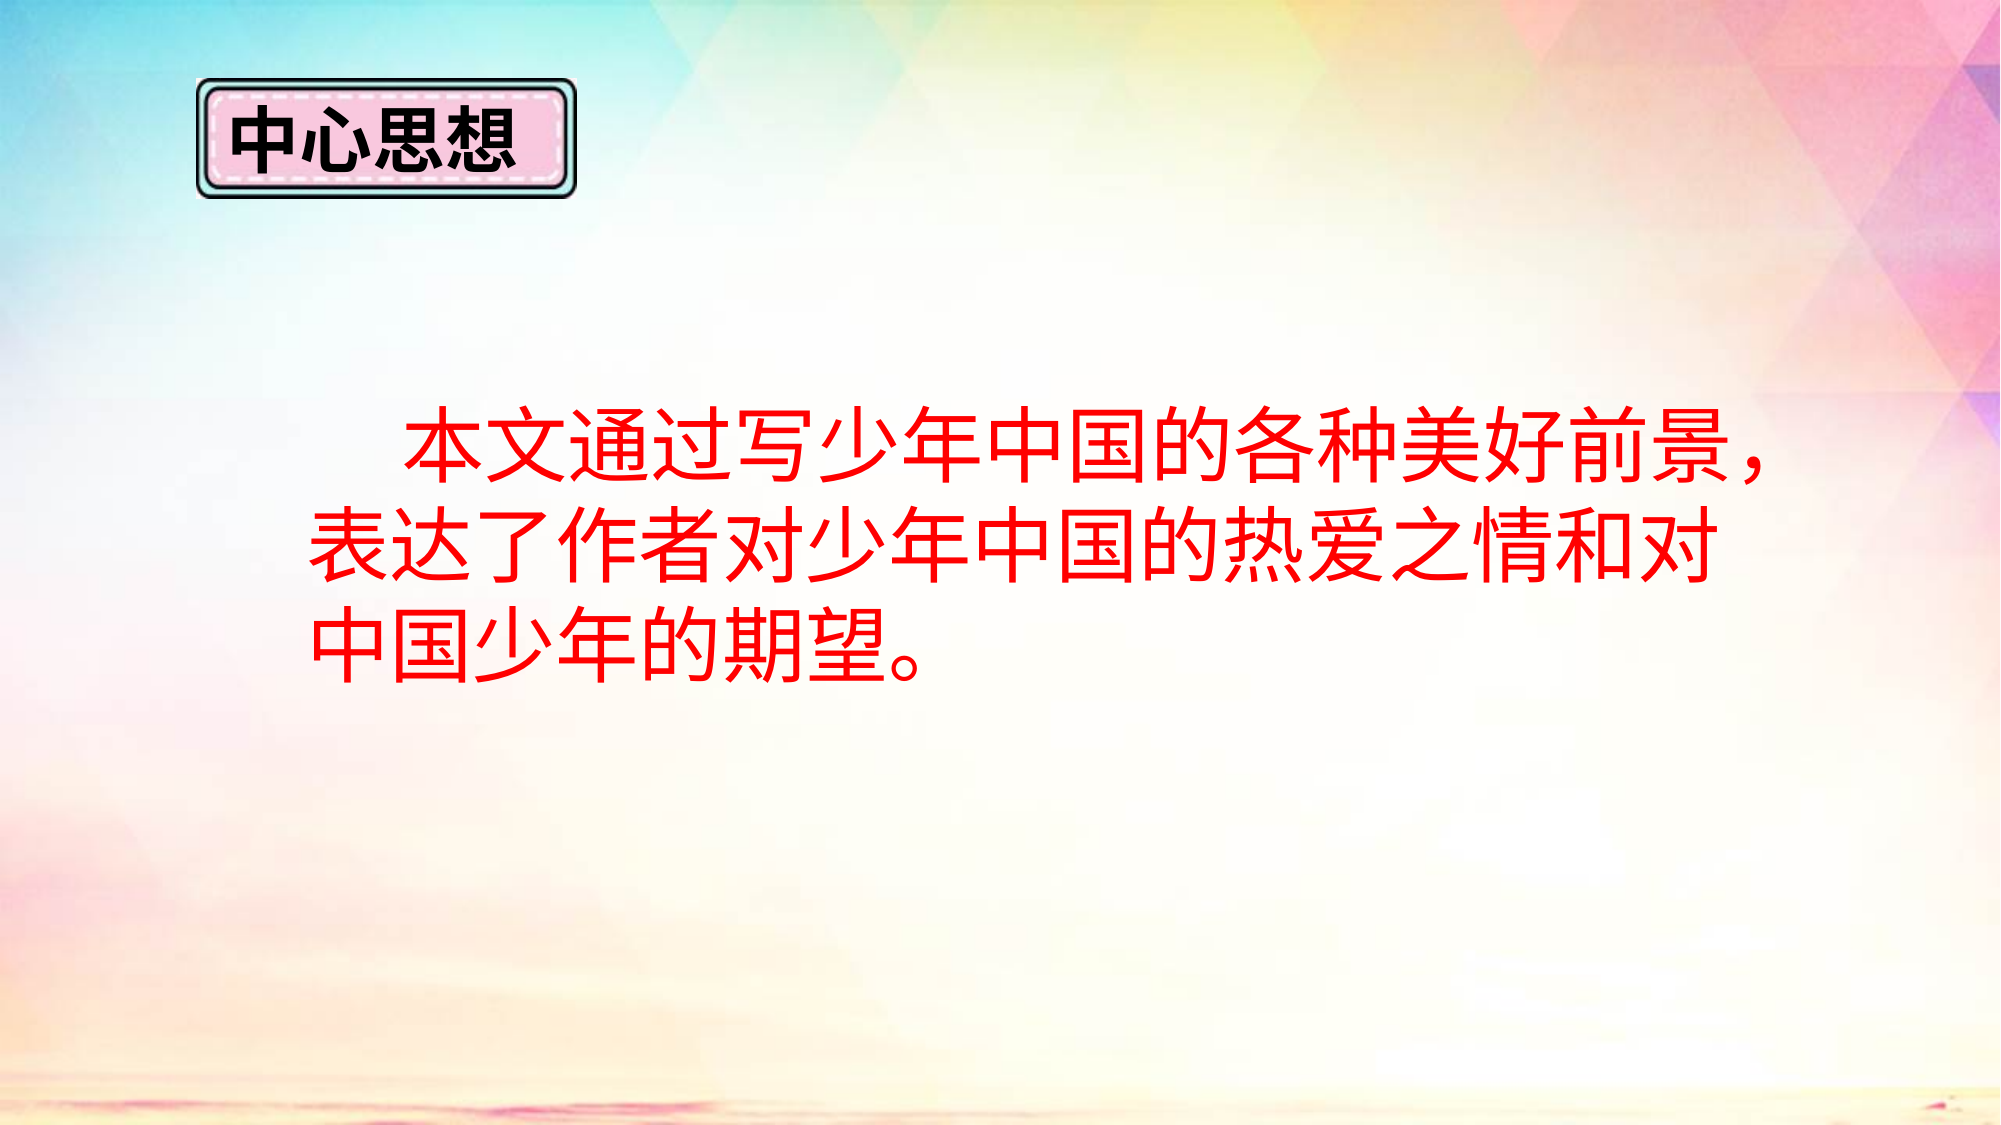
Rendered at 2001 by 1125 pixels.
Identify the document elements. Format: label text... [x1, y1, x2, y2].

text_box 本文通过写少年中国的各种美好前景，表达了作者对少年中国的热爱之情和对中国少年的期望。 [291, 385, 1806, 800]
picture [0, 0, 2001, 1125]
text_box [196, 78, 608, 199]
